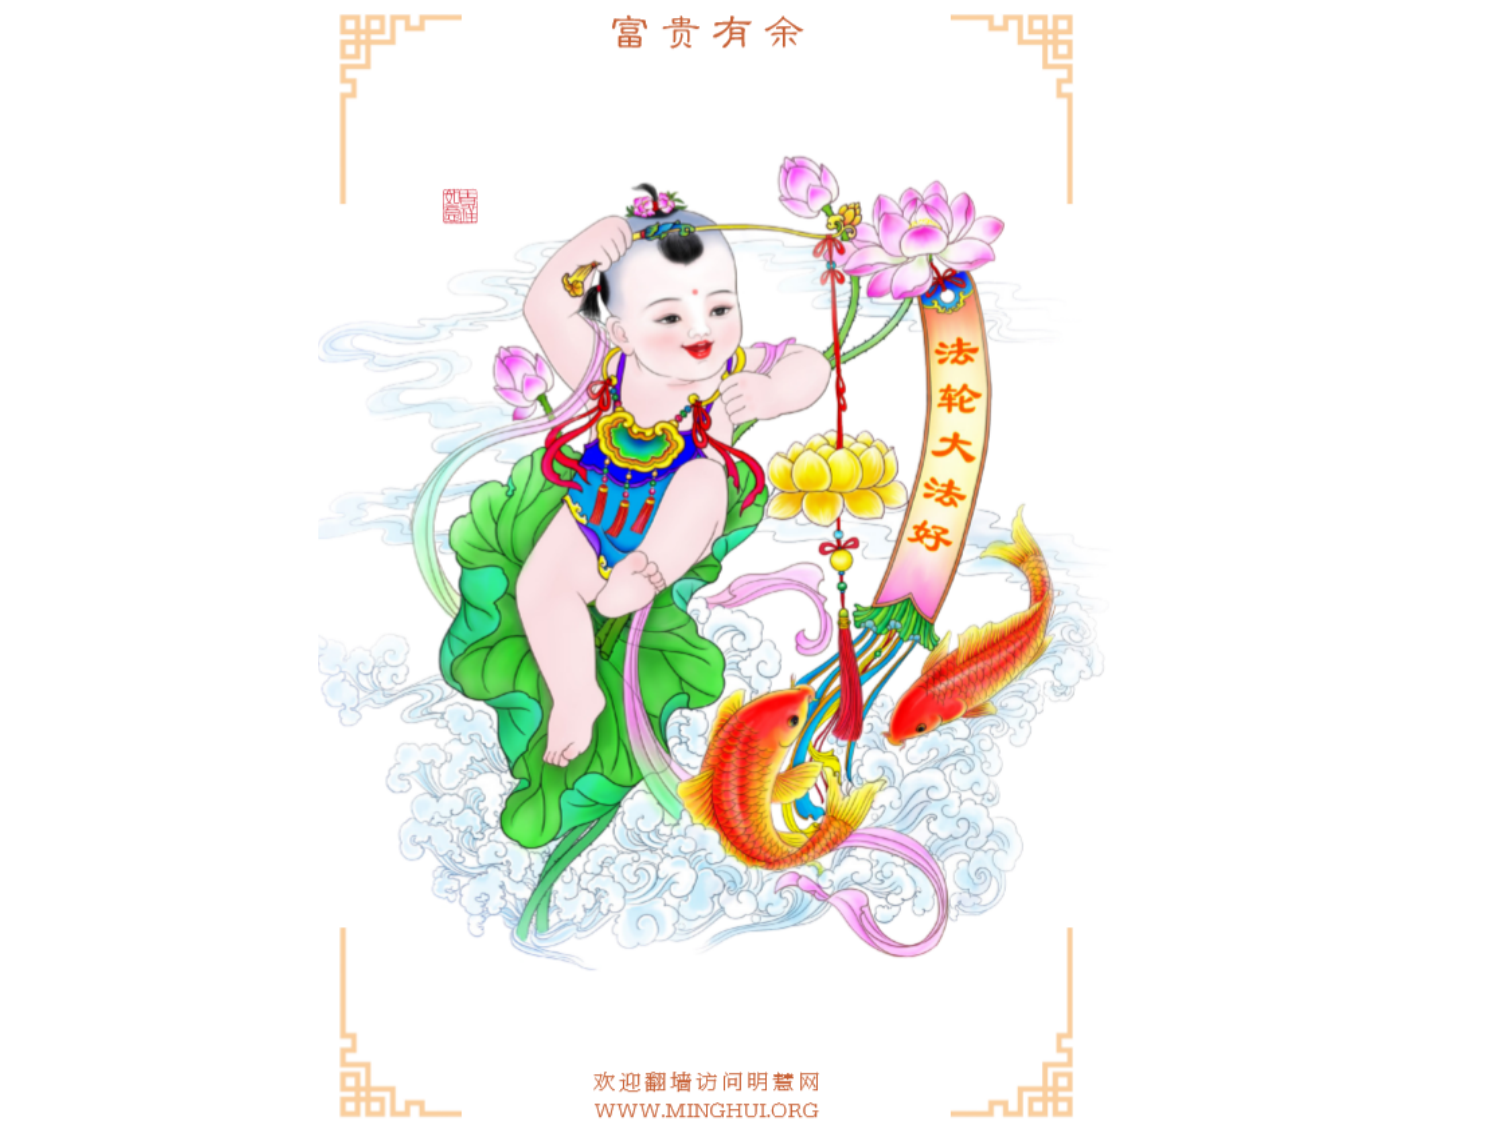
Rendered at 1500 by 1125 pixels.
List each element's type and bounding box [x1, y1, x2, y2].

picture [318, 0, 1114, 1123]
